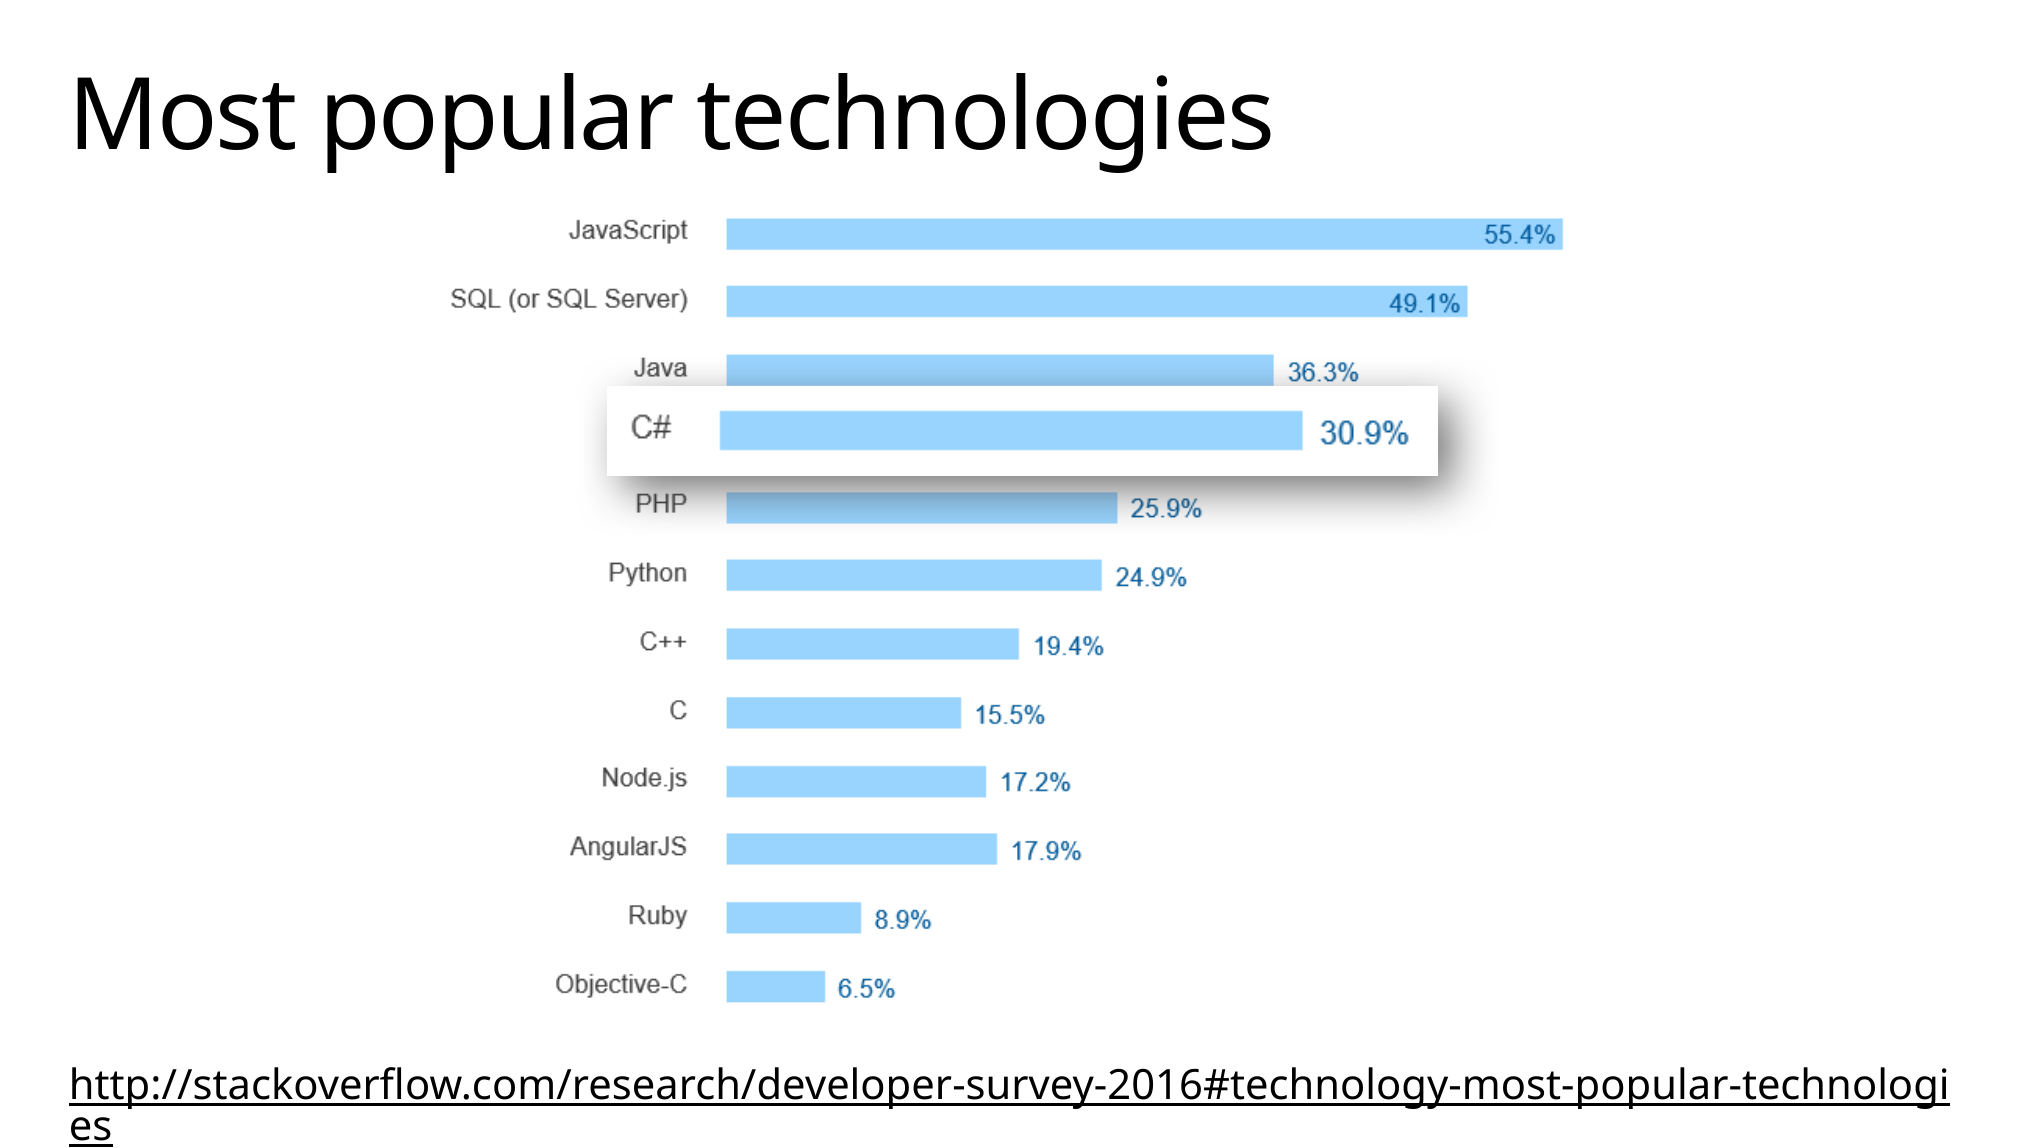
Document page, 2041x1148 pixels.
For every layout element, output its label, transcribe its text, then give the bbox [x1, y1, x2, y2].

list http://stackoverflow.com/research/developer-survey-2016#technology-most-popular-technologies [45, 1043, 1996, 1120]
picture [418, 199, 1621, 1037]
title Most popular technologies [45, 48, 1996, 199]
